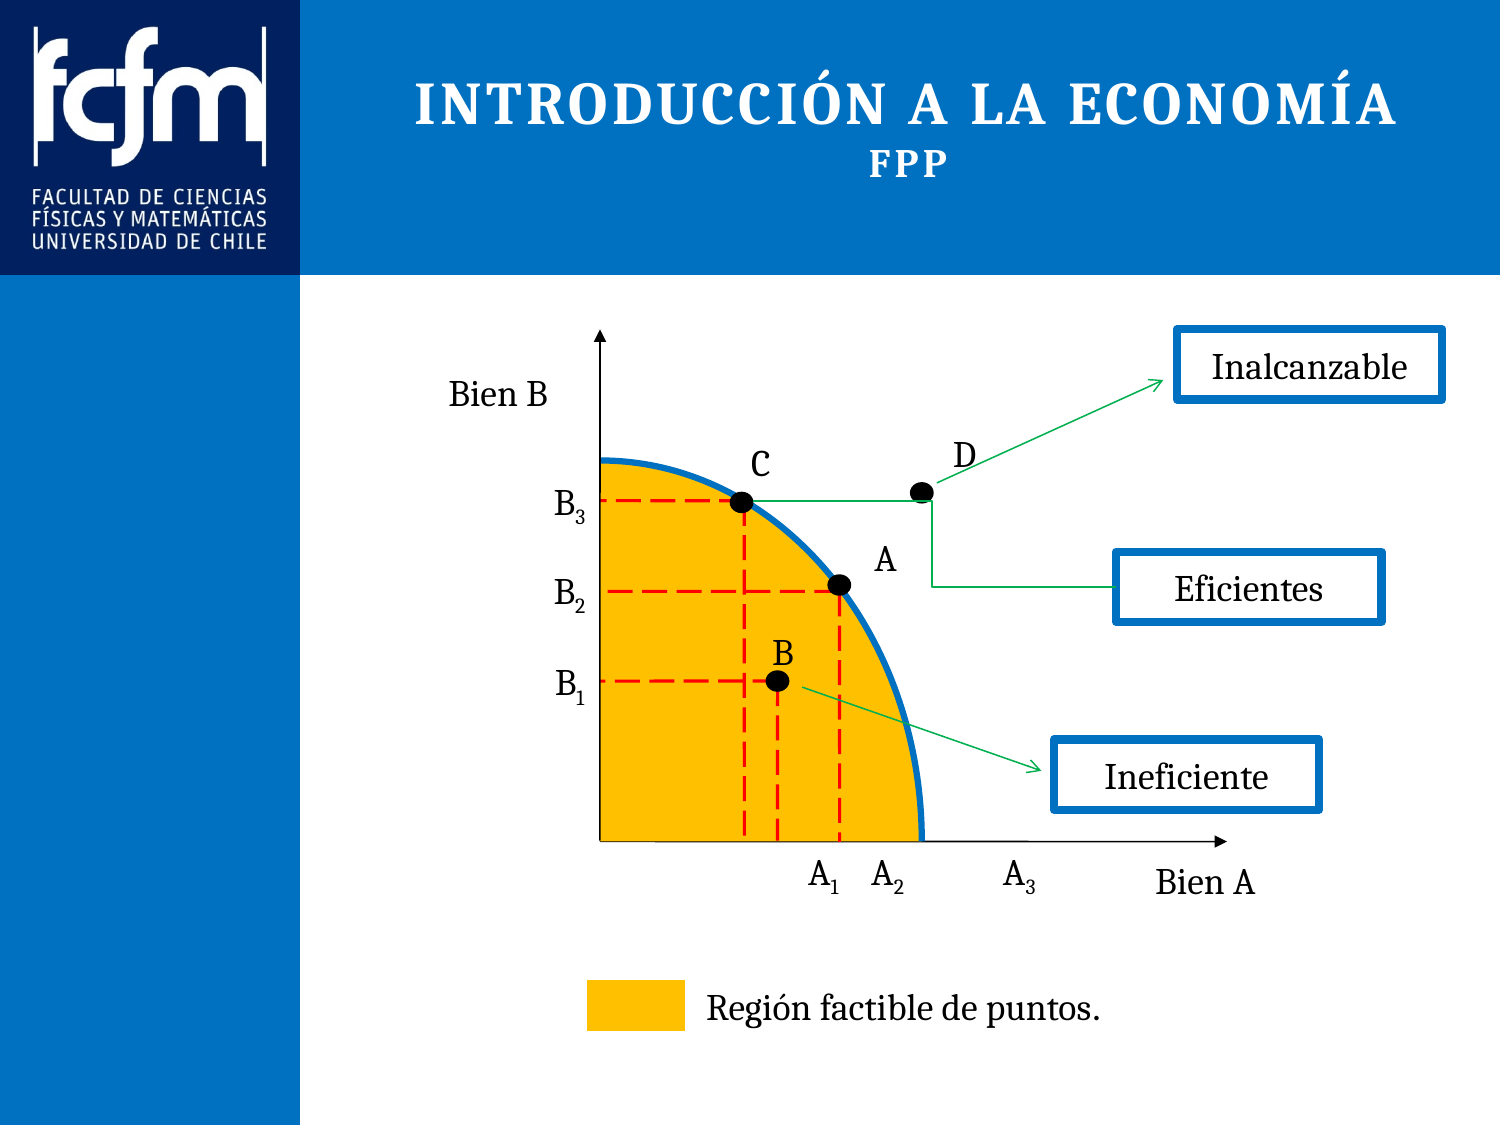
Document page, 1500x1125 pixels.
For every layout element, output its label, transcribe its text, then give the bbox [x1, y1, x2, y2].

text_box [579, 972, 693, 1039]
picture [29, 18, 272, 254]
title Introducción a la economía FPP [395, 30, 1421, 219]
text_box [425, 329, 1443, 911]
text_box Región factible de puntos. [422, 936, 1386, 1074]
